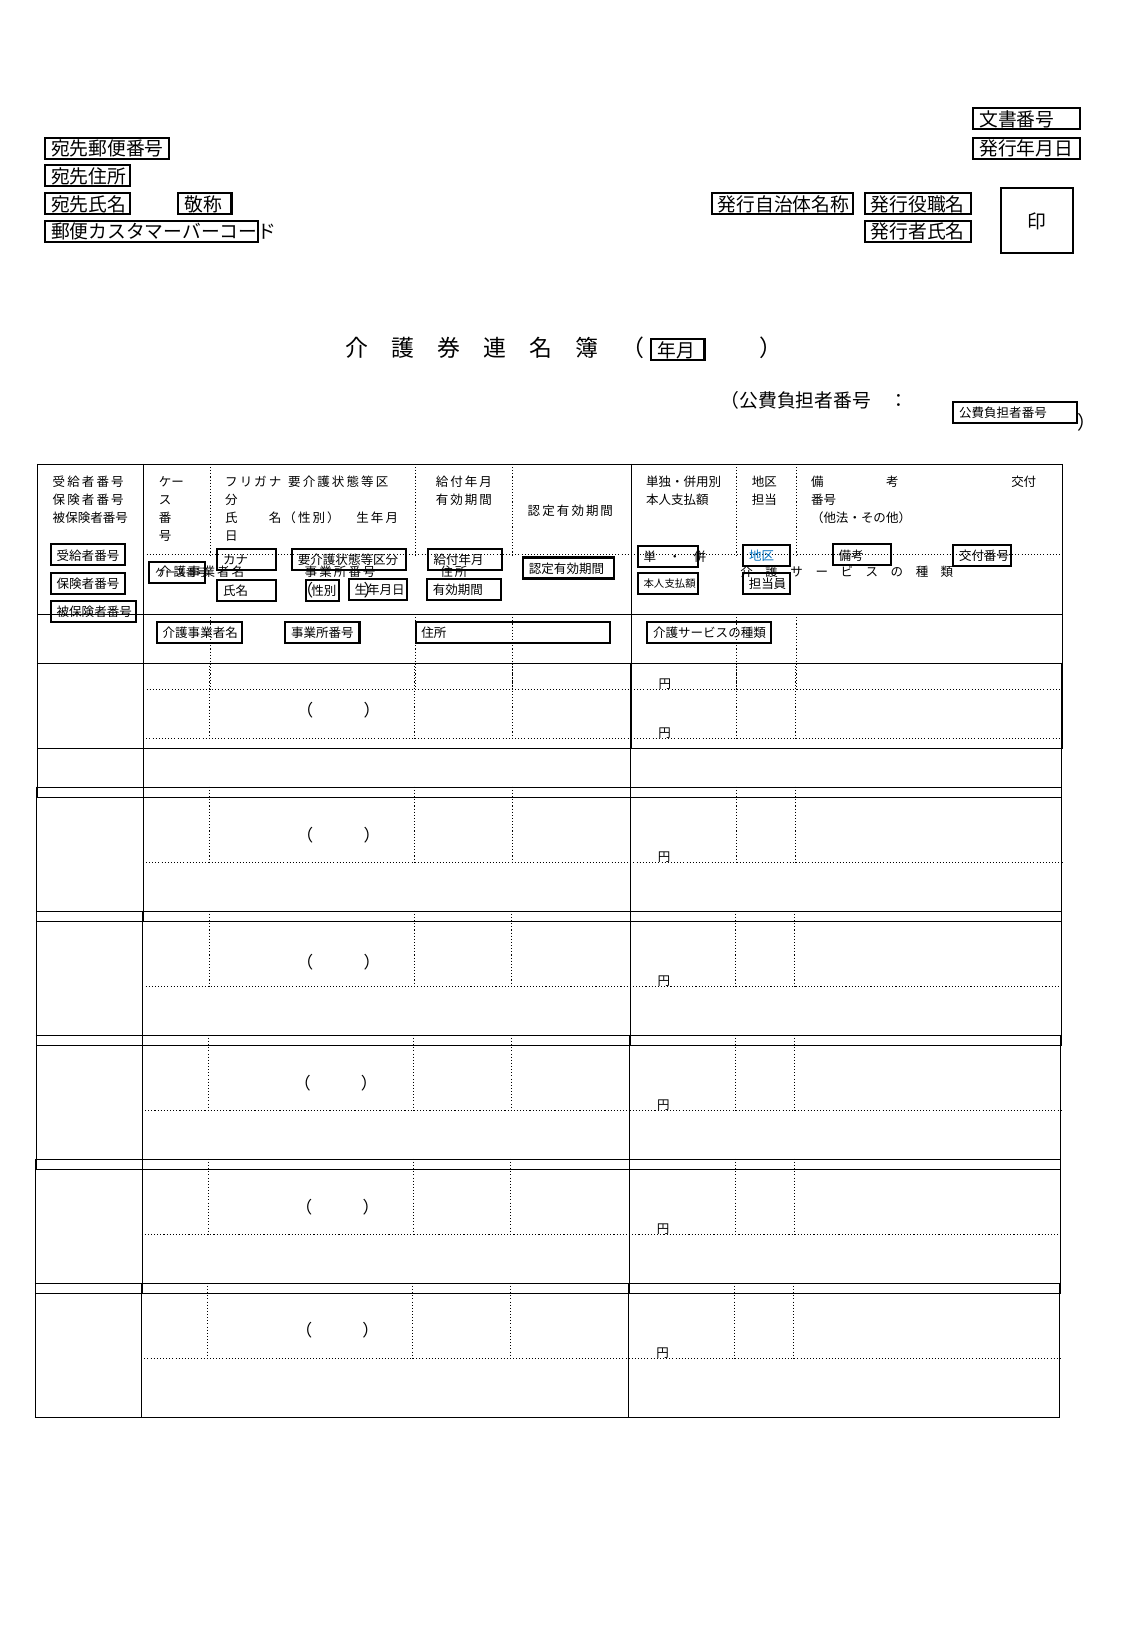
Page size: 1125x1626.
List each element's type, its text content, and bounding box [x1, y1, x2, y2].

table_cell [38, 615, 143, 663]
text_box 有効期間 [426, 578, 502, 601]
table_header [735, 1284, 794, 1358]
text_box 介 護 券 連 名 簿 （ ） [91, 326, 1037, 392]
text_box 要介護状態等区分 [291, 548, 407, 571]
table_header 認定有効期間 [513, 465, 631, 555]
table_header [735, 1036, 795, 1110]
table_header [414, 788, 512, 862]
table_header 円 [630, 1036, 735, 1110]
text_box 介護サービスの種類 [646, 621, 772, 644]
text_box 単 ・ 併 [637, 545, 699, 568]
table_cell [629, 1358, 1059, 1417]
text_box 備考 [832, 543, 892, 566]
text_box 認定有効期間 [522, 556, 615, 580]
table_header 円 [629, 1284, 735, 1358]
table_cell [143, 1234, 629, 1283]
table_header [144, 788, 210, 862]
text_box 給付年月 [427, 548, 503, 571]
text_box 公費負担者番号 [952, 401, 1078, 424]
table_cell [631, 986, 1061, 1035]
table_header [210, 788, 414, 862]
text_box 宛先氏名 [44, 192, 131, 215]
table_cell [630, 1110, 1060, 1159]
text_box （ ） [290, 950, 373, 973]
text_box ケース番号 [148, 561, 206, 584]
table_header [38, 664, 143, 787]
text_box 受給者番号 [50, 543, 126, 566]
table_cell [415, 644, 513, 663]
text_box 宛先郵便番号 [44, 137, 170, 160]
table_header [512, 788, 630, 862]
table_header 円 [631, 912, 736, 986]
table_header [736, 912, 795, 986]
table_header [414, 1036, 511, 1110]
table_cell [144, 615, 210, 663]
table_header [208, 1160, 413, 1234]
table_header [209, 912, 414, 986]
table_header [795, 1036, 1060, 1110]
text_box 地区 [742, 544, 791, 567]
table_header [736, 788, 795, 862]
table_cell [144, 862, 630, 911]
table_header [413, 1284, 510, 1358]
table_cell [631, 862, 1061, 911]
table_header フリガナ 要介護状態等区分 氏 名（性別） 生年月日 [210, 465, 415, 555]
table_header [208, 1284, 413, 1358]
text_box 敬称 [177, 192, 233, 215]
table_header [795, 912, 1061, 986]
text_box 事業所番号 [284, 621, 361, 644]
table_cell [630, 1234, 1060, 1283]
text_box 保険者番号 [50, 572, 126, 595]
text_box 生年月日 [373, 578, 408, 601]
table_header [794, 1160, 1060, 1234]
table_header [735, 1160, 794, 1234]
table_header [36, 1284, 141, 1417]
table_header [737, 664, 796, 738]
table_cell [513, 615, 631, 663]
table_header [512, 912, 630, 986]
table_cell [143, 986, 630, 1035]
table_cell [796, 615, 1062, 663]
text_box 担当員 [742, 572, 791, 595]
table_header [37, 912, 142, 1035]
table_header ケース 番 号 [144, 465, 210, 555]
table_header [144, 664, 210, 738]
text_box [711, 108, 1080, 254]
table_cell [631, 738, 1061, 787]
text_box 年月 [650, 338, 706, 361]
table_header [143, 1160, 208, 1234]
text_box （ ） [289, 1318, 372, 1341]
text_box 郵便カスタマーバーコード [44, 220, 259, 243]
table_header [511, 1160, 629, 1234]
table_cell [210, 615, 415, 663]
table_header [414, 912, 512, 986]
table_header [415, 664, 512, 738]
text_box 宛先住所 [44, 164, 131, 187]
table_header [795, 788, 1061, 862]
table_cell 介護サービスの種類 [632, 555, 1062, 614]
text_box （ ） [287, 1071, 370, 1094]
table_cell [415, 615, 513, 621]
table_cell 介護事業者名 事業所番号 住所 [144, 555, 631, 614]
table_cell [143, 1110, 629, 1159]
text_box （公費負担者番号 ： ） [698, 381, 1111, 464]
text_box カナ [216, 548, 277, 571]
table_header [794, 1284, 1059, 1358]
text_box 介護事業者名 [156, 621, 243, 644]
table_header 単独・併用別 本人支払額 [632, 465, 737, 555]
table_header [209, 1036, 414, 1110]
text_box （ ） [290, 824, 373, 847]
table_cell [737, 615, 796, 663]
table_header 地区 担当 [737, 465, 796, 555]
table_header 備 考 交付番号 （他法・その他） [796, 465, 1062, 555]
text_box 氏名 [216, 579, 277, 602]
table_header [143, 1036, 209, 1110]
text_box 住所 [415, 621, 611, 644]
table_cell 円 [632, 615, 737, 663]
text_box 本人支払額 [637, 572, 699, 595]
table_cell [144, 738, 630, 787]
table_header 給付年月 有効期間 [415, 465, 513, 555]
table_header [796, 664, 1061, 738]
table_header 円 [631, 788, 736, 862]
text_box （ ） [289, 1195, 372, 1218]
text_box （ ） [290, 578, 373, 601]
table_header [511, 1036, 629, 1110]
table_header [510, 1284, 628, 1358]
table_header [413, 1160, 511, 1234]
table_header [37, 788, 143, 911]
table_cell [142, 1358, 628, 1417]
table_header 受給者番号 保険者番号 被保険者番号 [38, 465, 143, 614]
table_header 円 [630, 1160, 735, 1234]
table_header 円 [631, 664, 737, 738]
table_header [210, 664, 415, 738]
table_header [37, 1036, 142, 1159]
text_box 交付番号 [952, 544, 1012, 567]
table_header [36, 1160, 142, 1283]
table_header [143, 912, 209, 986]
text_box （ ） [290, 698, 373, 721]
table_header [142, 1284, 208, 1358]
text_box 被保険者番号 [50, 600, 137, 623]
table_header [512, 664, 630, 738]
